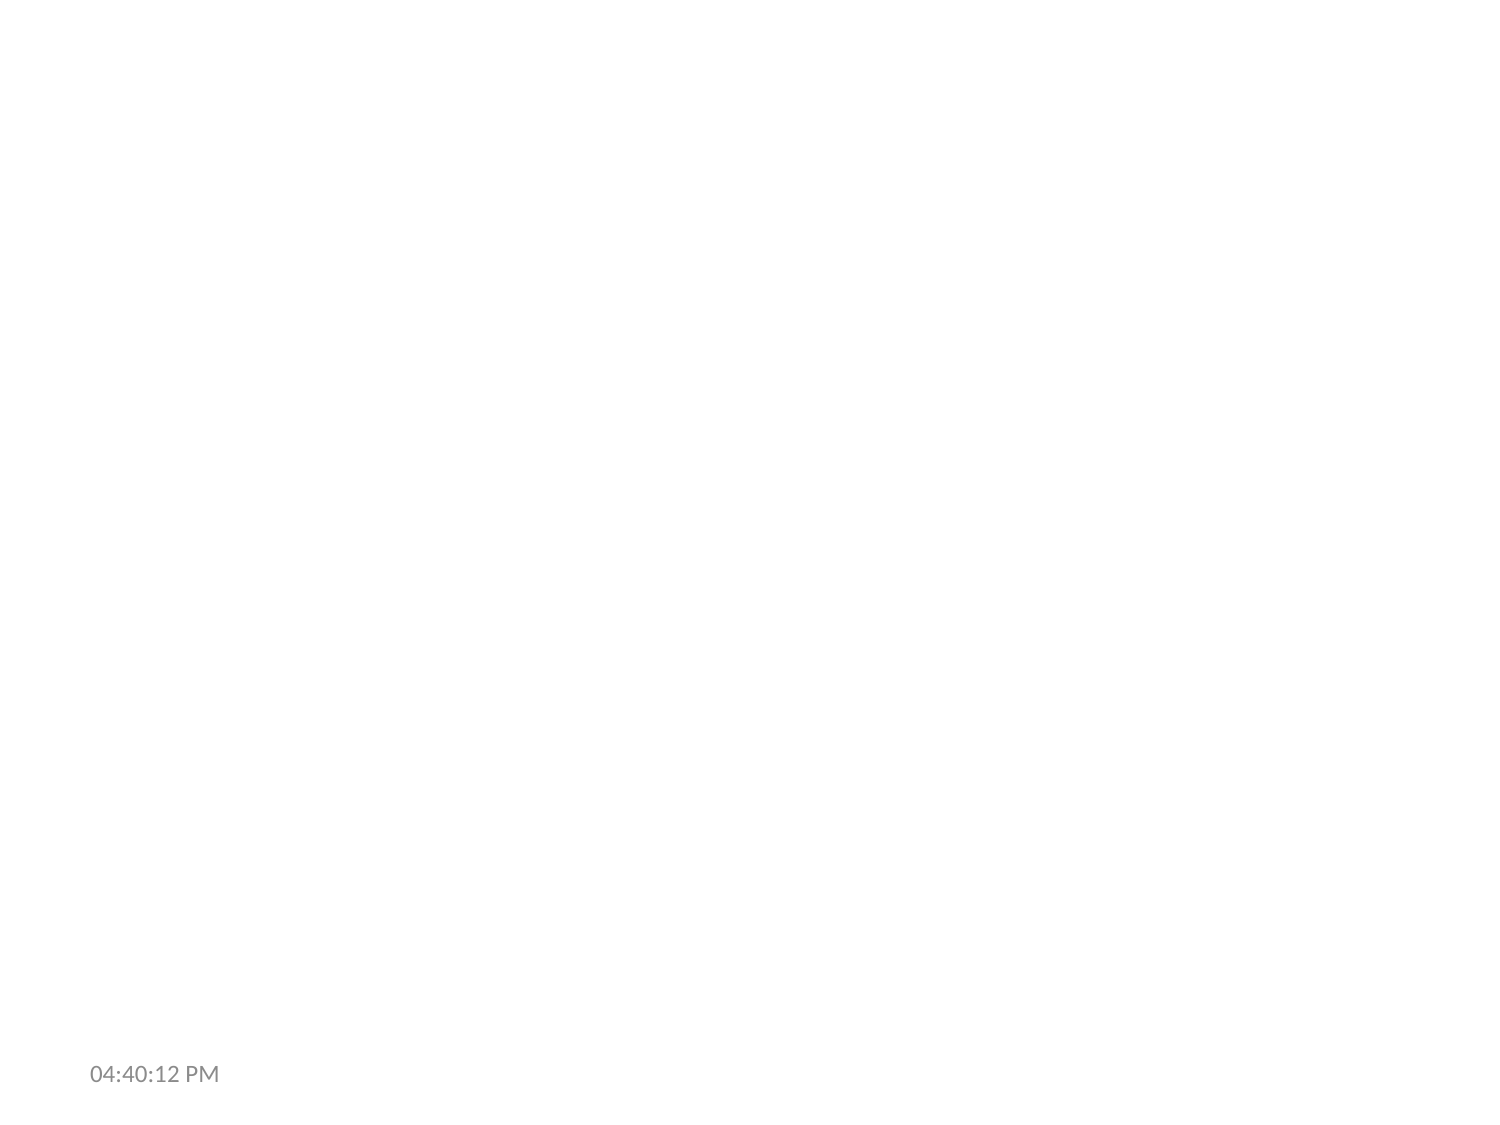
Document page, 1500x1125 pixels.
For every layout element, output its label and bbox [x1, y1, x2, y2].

slide_number [75, 1042, 425, 1103]
